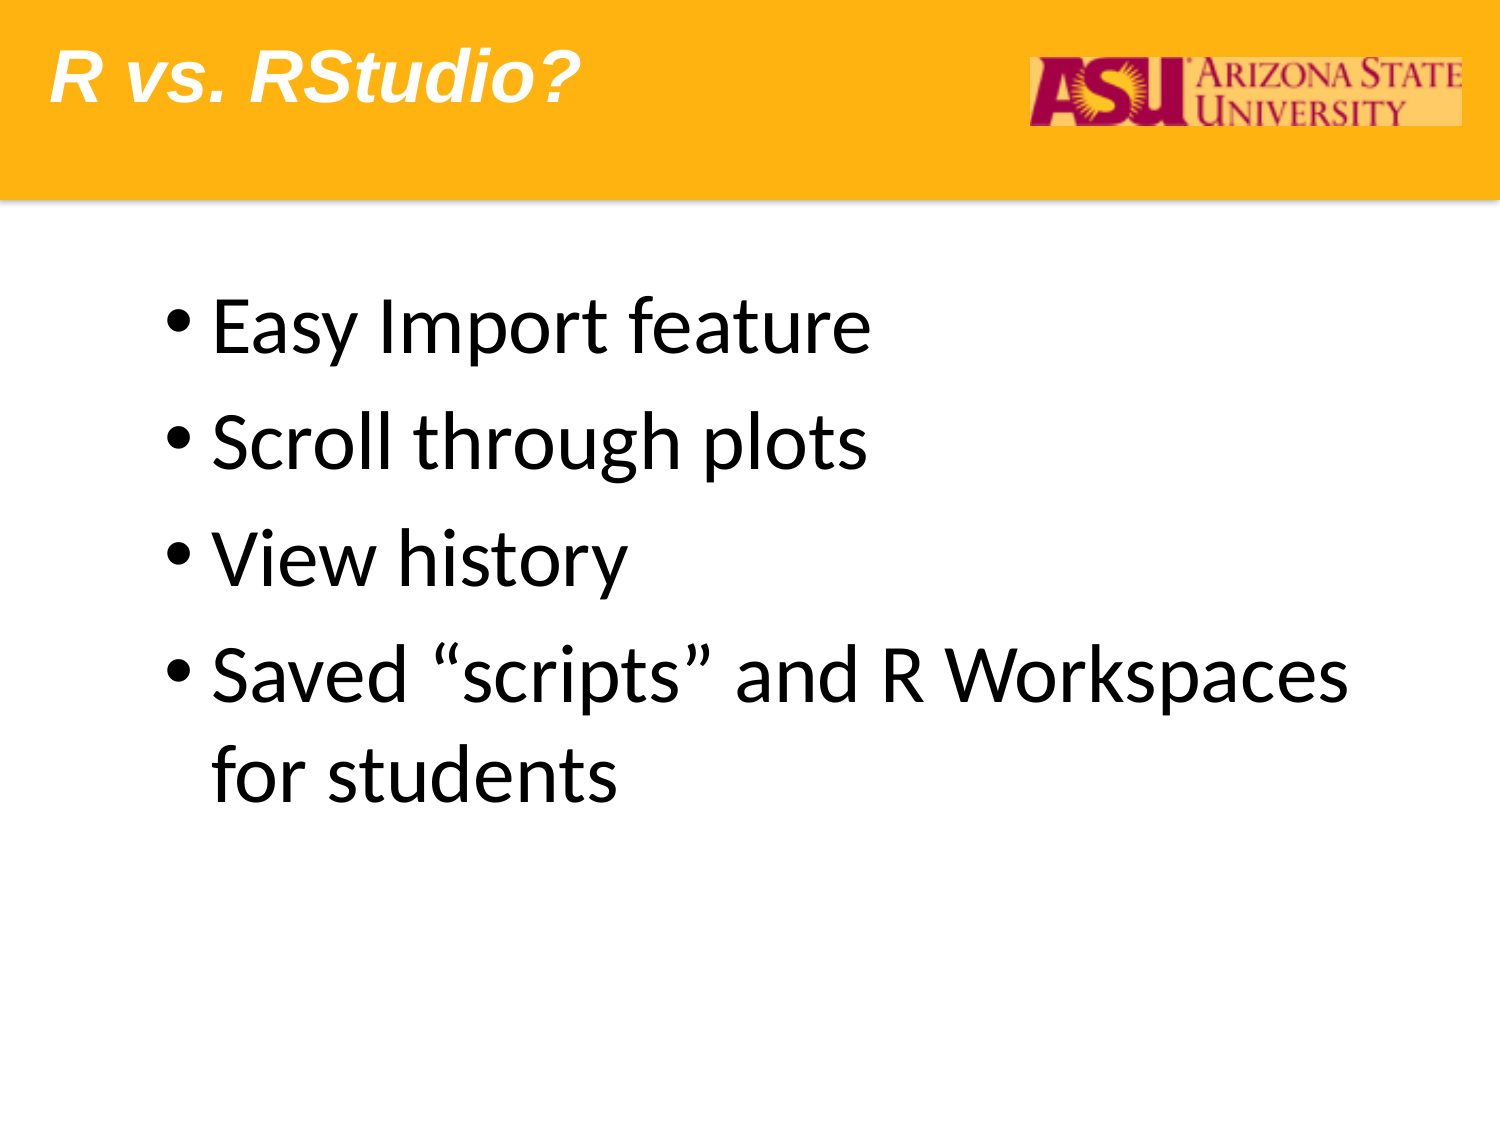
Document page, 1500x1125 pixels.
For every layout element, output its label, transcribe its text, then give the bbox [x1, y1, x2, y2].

picture [1030, 57, 1462, 126]
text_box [0, 0, 1500, 201]
list Easy Import feature Scroll through plots View history Saved “scripts” and R Workspaces for students [74, 262, 1425, 1005]
